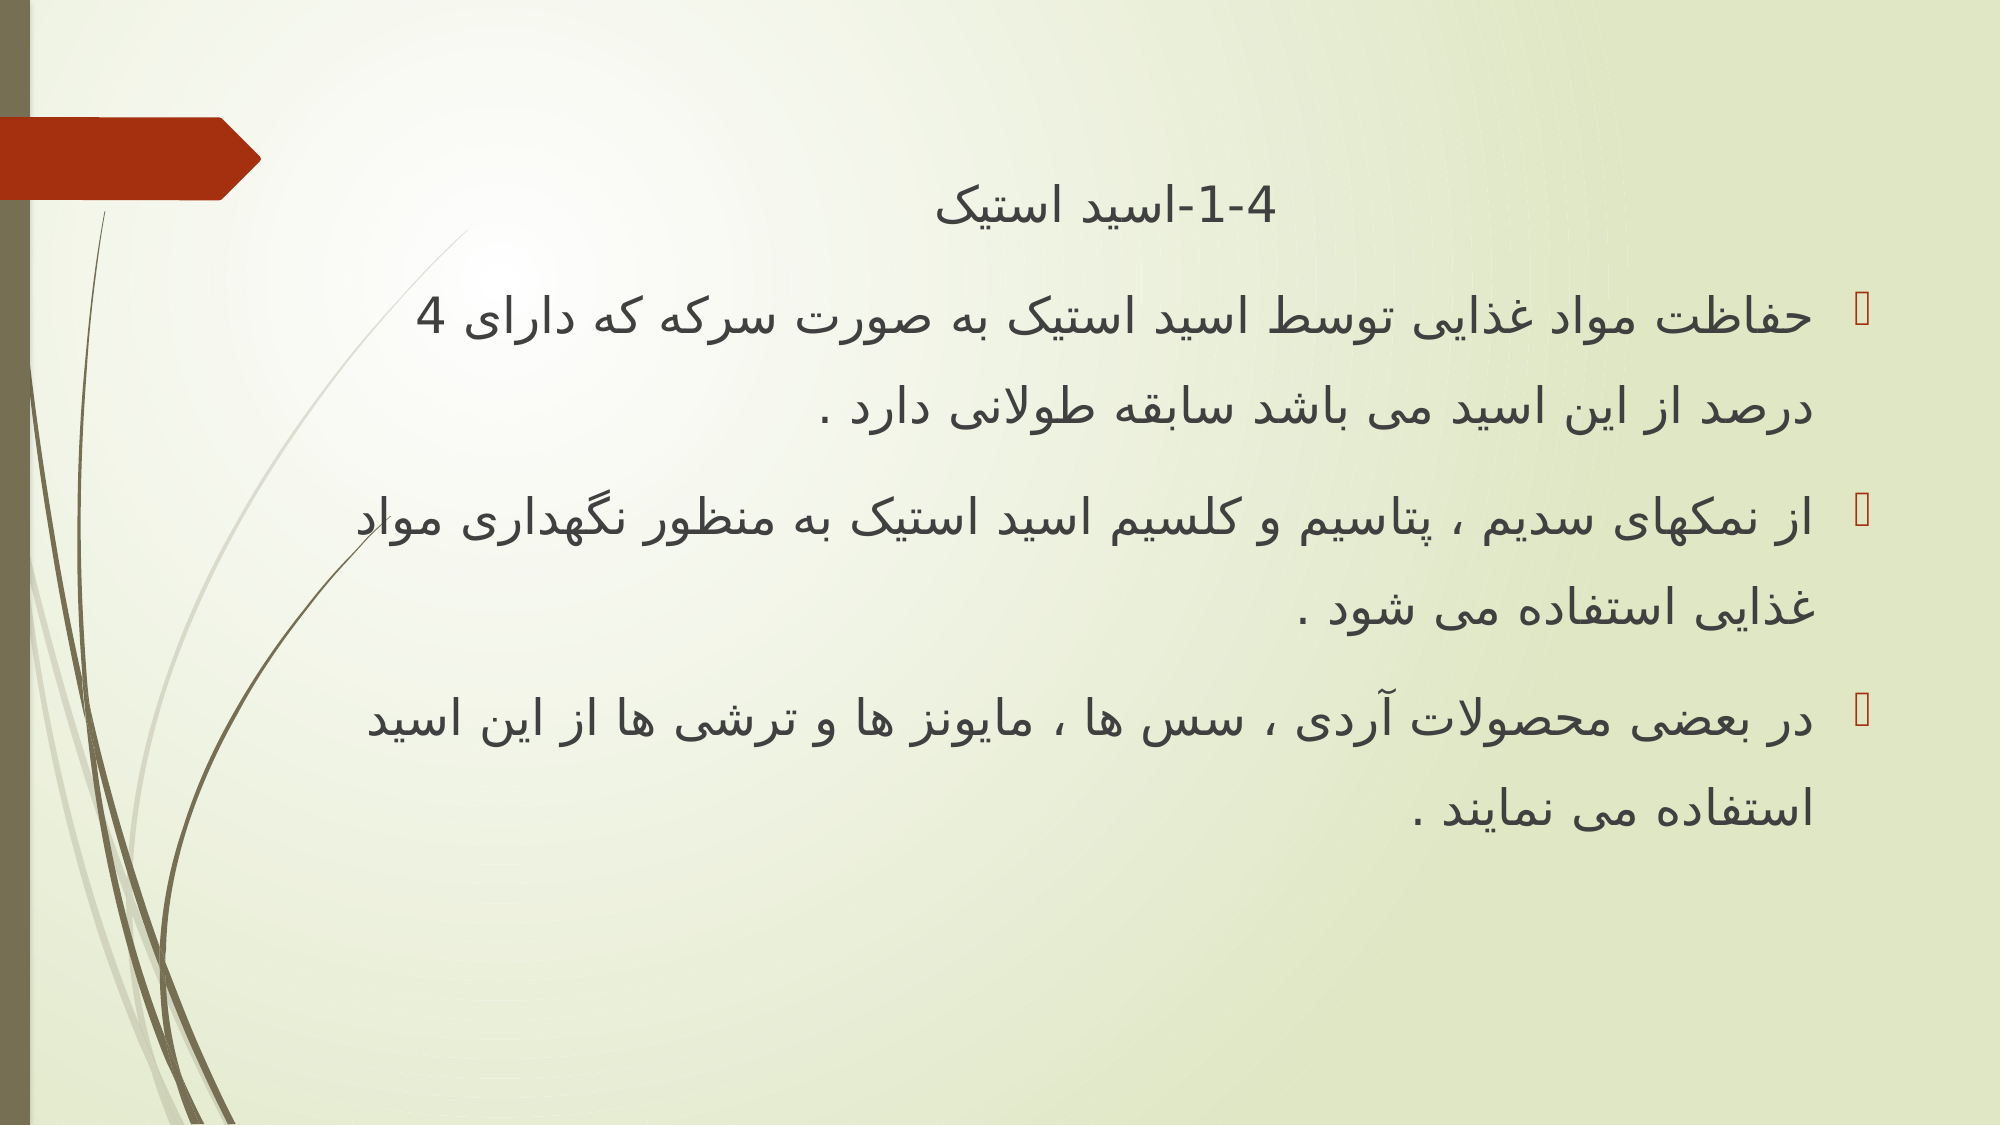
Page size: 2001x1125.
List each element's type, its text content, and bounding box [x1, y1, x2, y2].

list 1-4-اسید استیک حفاظت مواد غذایی توسط اسید استیک به صورت سرکه که دارای 4 درصد از این اسید می باشد سابقه طولانی دارد . از نمکهای سدیم ، پتاسیم و کلسیم اسید استیک به منظور نگهداری مواد غذایی استفاده می شود . در بعضی محصولات آردی ، سس ها ، مایونز ها و ترشی ها از این اسید استفاده می نمایند . [308, 135, 1888, 970]
